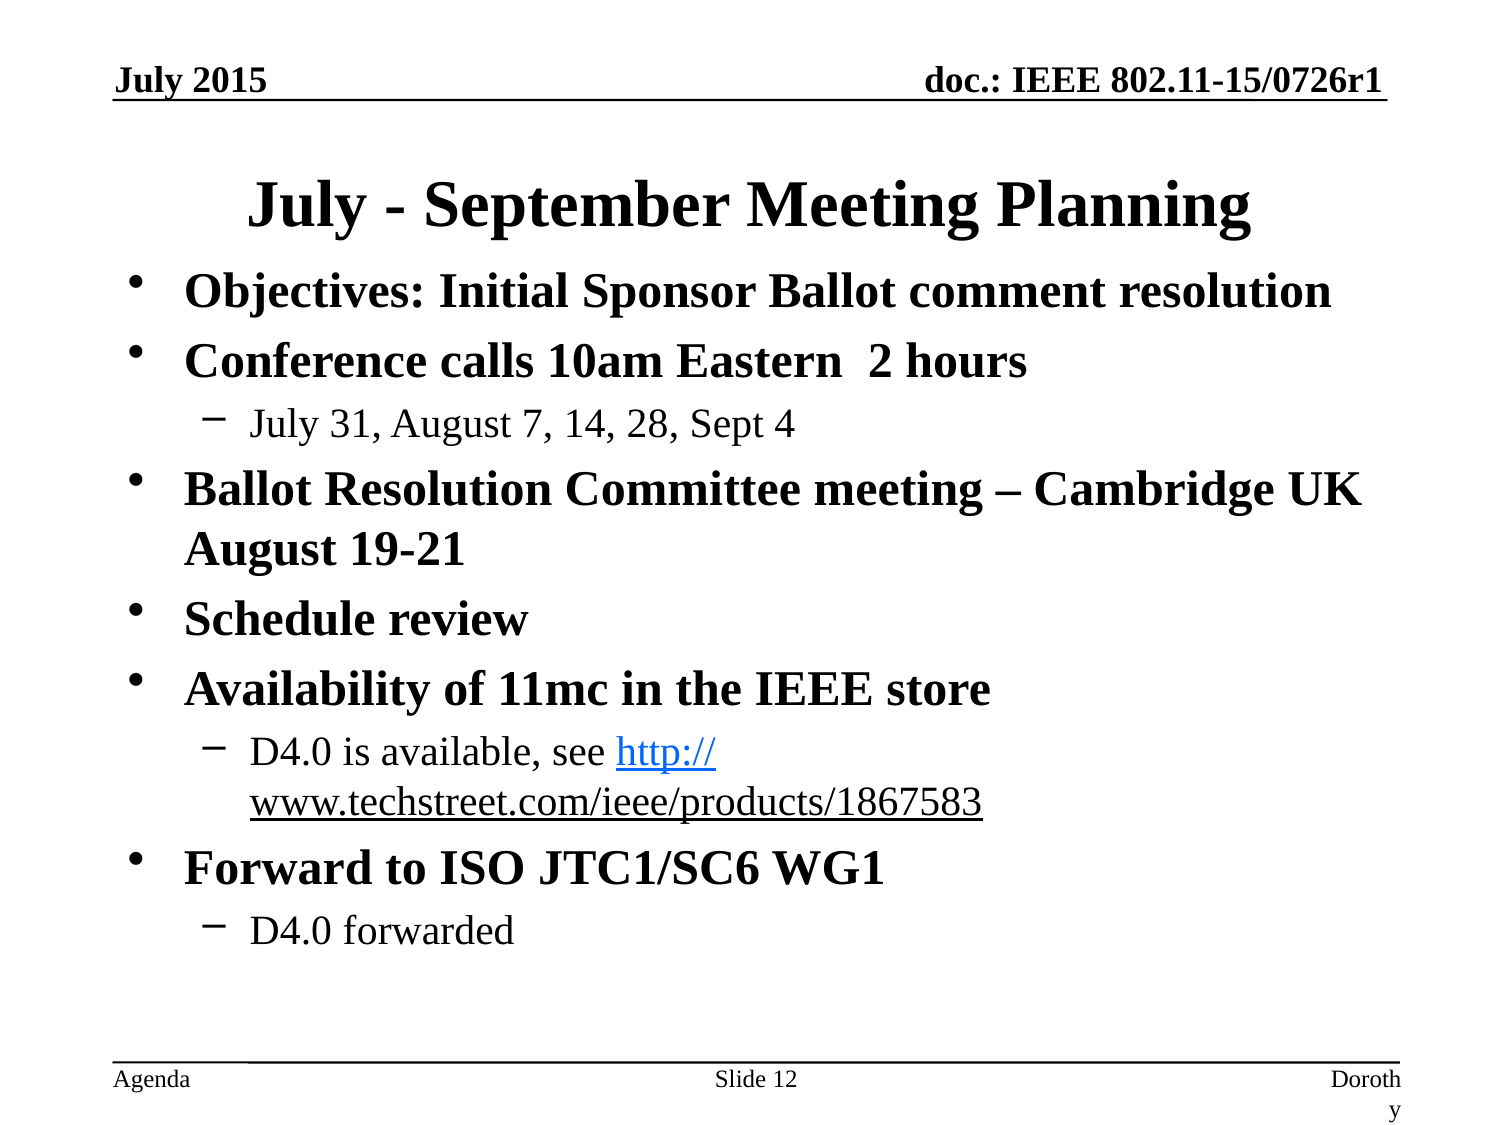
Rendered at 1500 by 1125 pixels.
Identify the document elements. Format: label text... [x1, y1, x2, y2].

list Objectives: Initial Sponsor Ballot comment resolution Conference calls 10am Eastern 2 hours July 31, August 7, 14, 28, Sept 4 Ballot Resolution Committee meeting – Cambridge UK August 19-21 Schedule review Availability of 11mc in the IEEE store D4.0 is available, see http://www.techstreet.com/ieee/products/1867583 Forward to ISO JTC1/SC6 WG1 D4.0 forwarded [112, 249, 1388, 1063]
slide_number Slide 12 [712, 1063, 800, 1093]
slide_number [114, 54, 425, 100]
title July - September Meeting Planning [112, 112, 1388, 249]
footer Dorothy Stanley, HP-Aruba Networks [1325, 1062, 1402, 1093]
